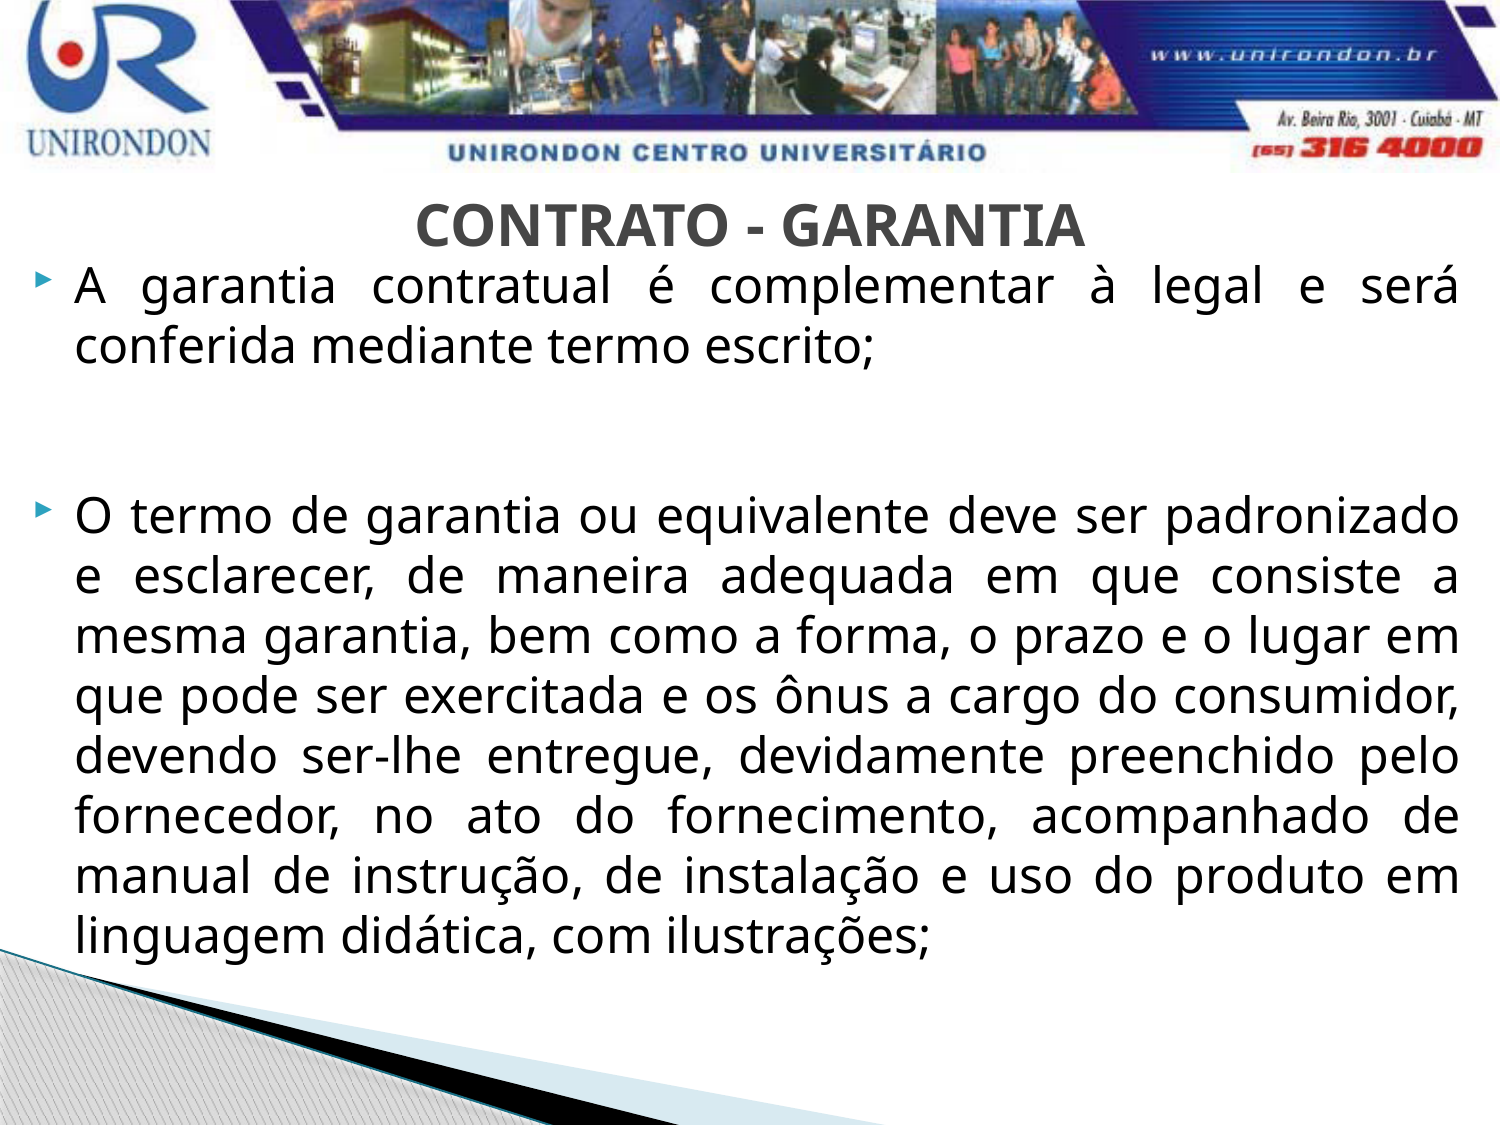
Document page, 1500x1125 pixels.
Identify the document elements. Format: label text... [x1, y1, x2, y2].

title CONTRATO - GARANTIA [0, 183, 1500, 270]
picture [0, 0, 1500, 174]
list A garantia contratual é complementar à legal e será conferida mediante termo escrito; O termo de garantia ou equivalente deve ser padronizado e esclarecer, de maneira adequada em que consiste a mesma garantia, bem como a forma, o prazo e o lugar em que pode ser exercitada e os ônus a cargo do consumidor, devendo ser-lhe entregue, devidamente preenchido pelo fornecedor, no ato do fornecimento, acompanhado de manual de instrução, de instalação e uso do produto em linguagem didática, com ilustrações; [0, 246, 1477, 1079]
